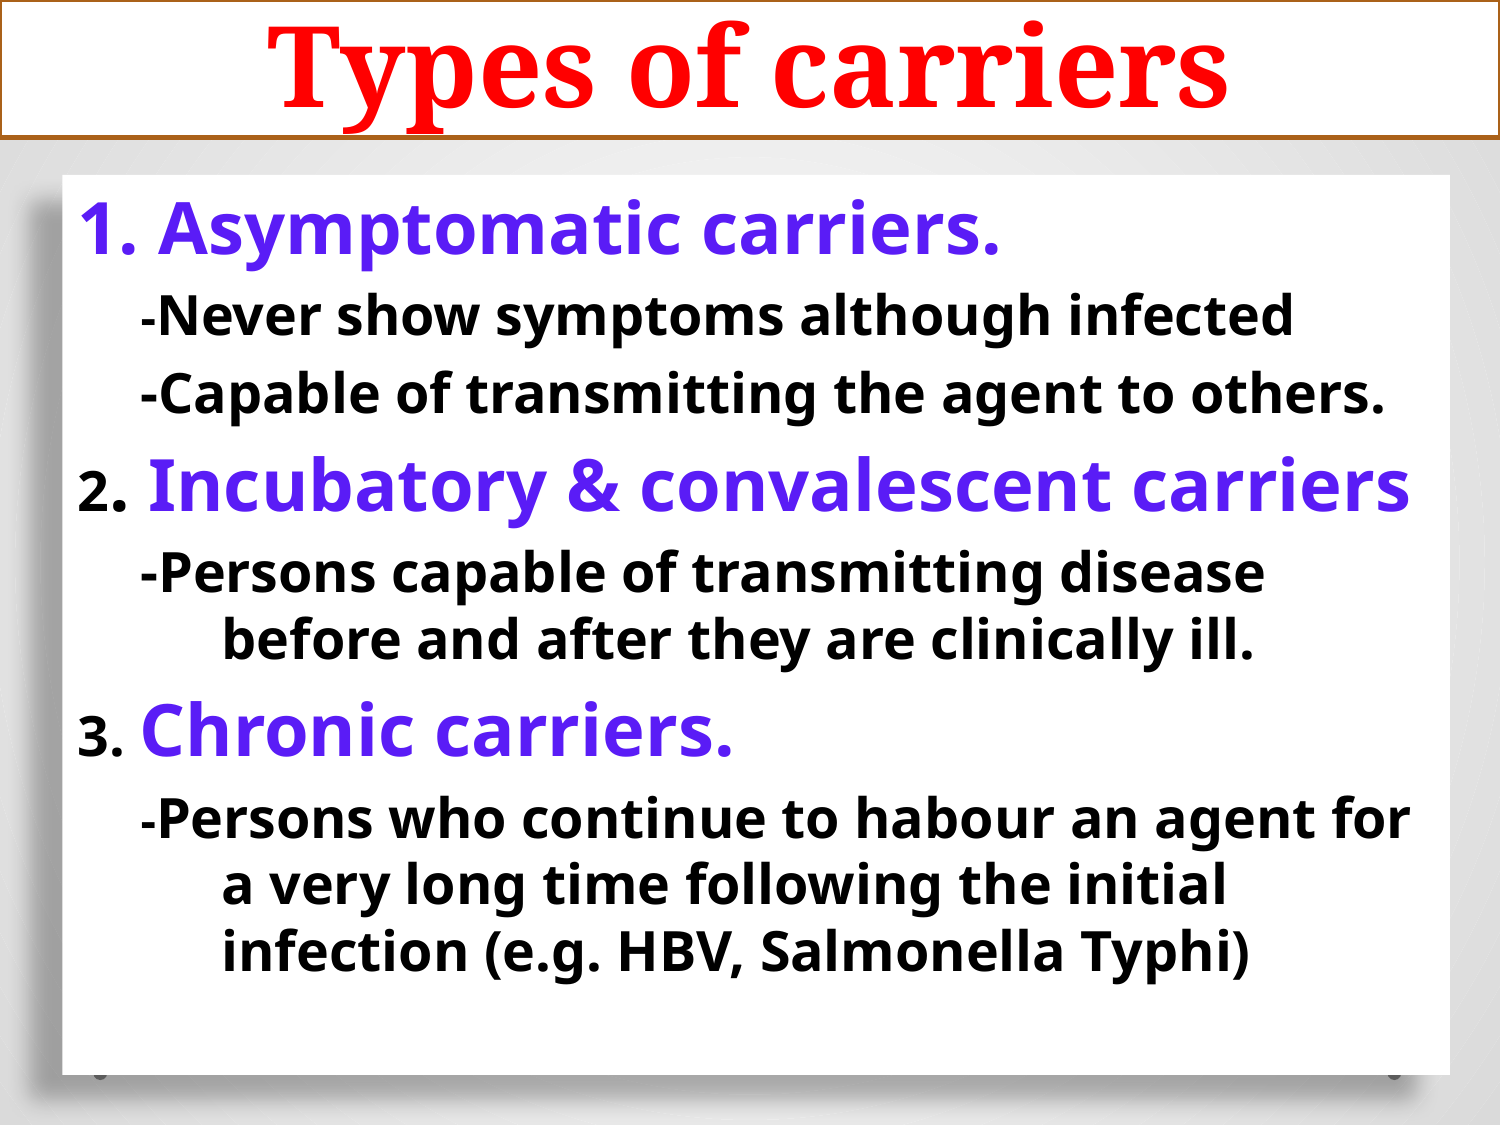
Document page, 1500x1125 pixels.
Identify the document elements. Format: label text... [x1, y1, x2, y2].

list Asymptomatic carriers. -Never show symptoms although infected -Capable of transmitting the agent to others. 2. Incubatory & convalescent carriers. -Persons capable of transmitting disease before and after they are clinically ill. 3. Chronic carriers. -Persons who continue to habour an agent for a very long time following the initial infection (e.g. HBV, Salmonella Typhi) [58, 171, 1454, 1079]
title Types of carriers [0, 0, 1500, 140]
